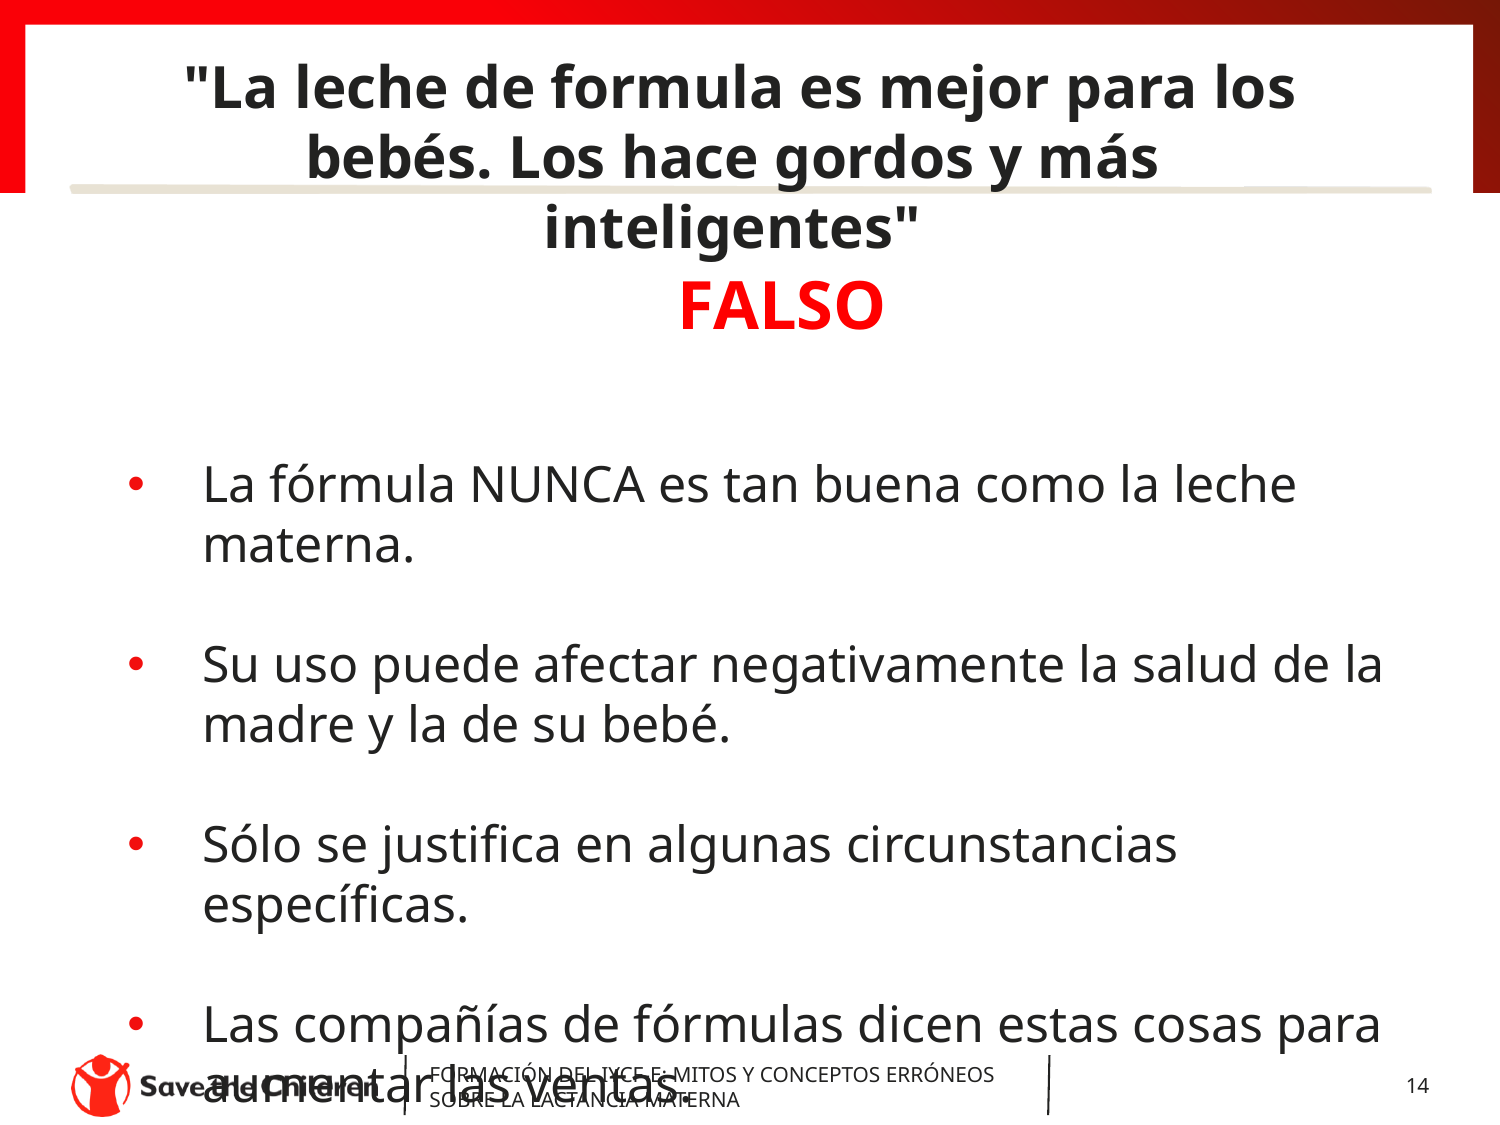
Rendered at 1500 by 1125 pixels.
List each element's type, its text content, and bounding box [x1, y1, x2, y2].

slide_number ‹#› [1317, 1056, 1445, 1117]
picture [1365, 184, 1432, 194]
picture [69, 184, 100, 194]
text_box FALSO La fórmula NUNCA es tan buena como la leche materna. Su uso puede afectar negativamente la salud de la madre y la de su bebé. Sólo se justifica en algunas circunstancias específicas. Las compañías de fórmulas dicen estas cosas para aumentar las ventas. [112, 255, 1436, 1121]
footer FORMACIÓN DEL IYCF-E: MITOS Y CONCEPTOS ERRÓNEOS SOBRE LA LACTANCIA MATERNA [414, 1056, 1042, 1117]
text_box "La leche de formula es mejor para los bebés. Los hace gordos y más inteligentes" [100, 42, 1365, 268]
picture [71, 1054, 112, 1117]
